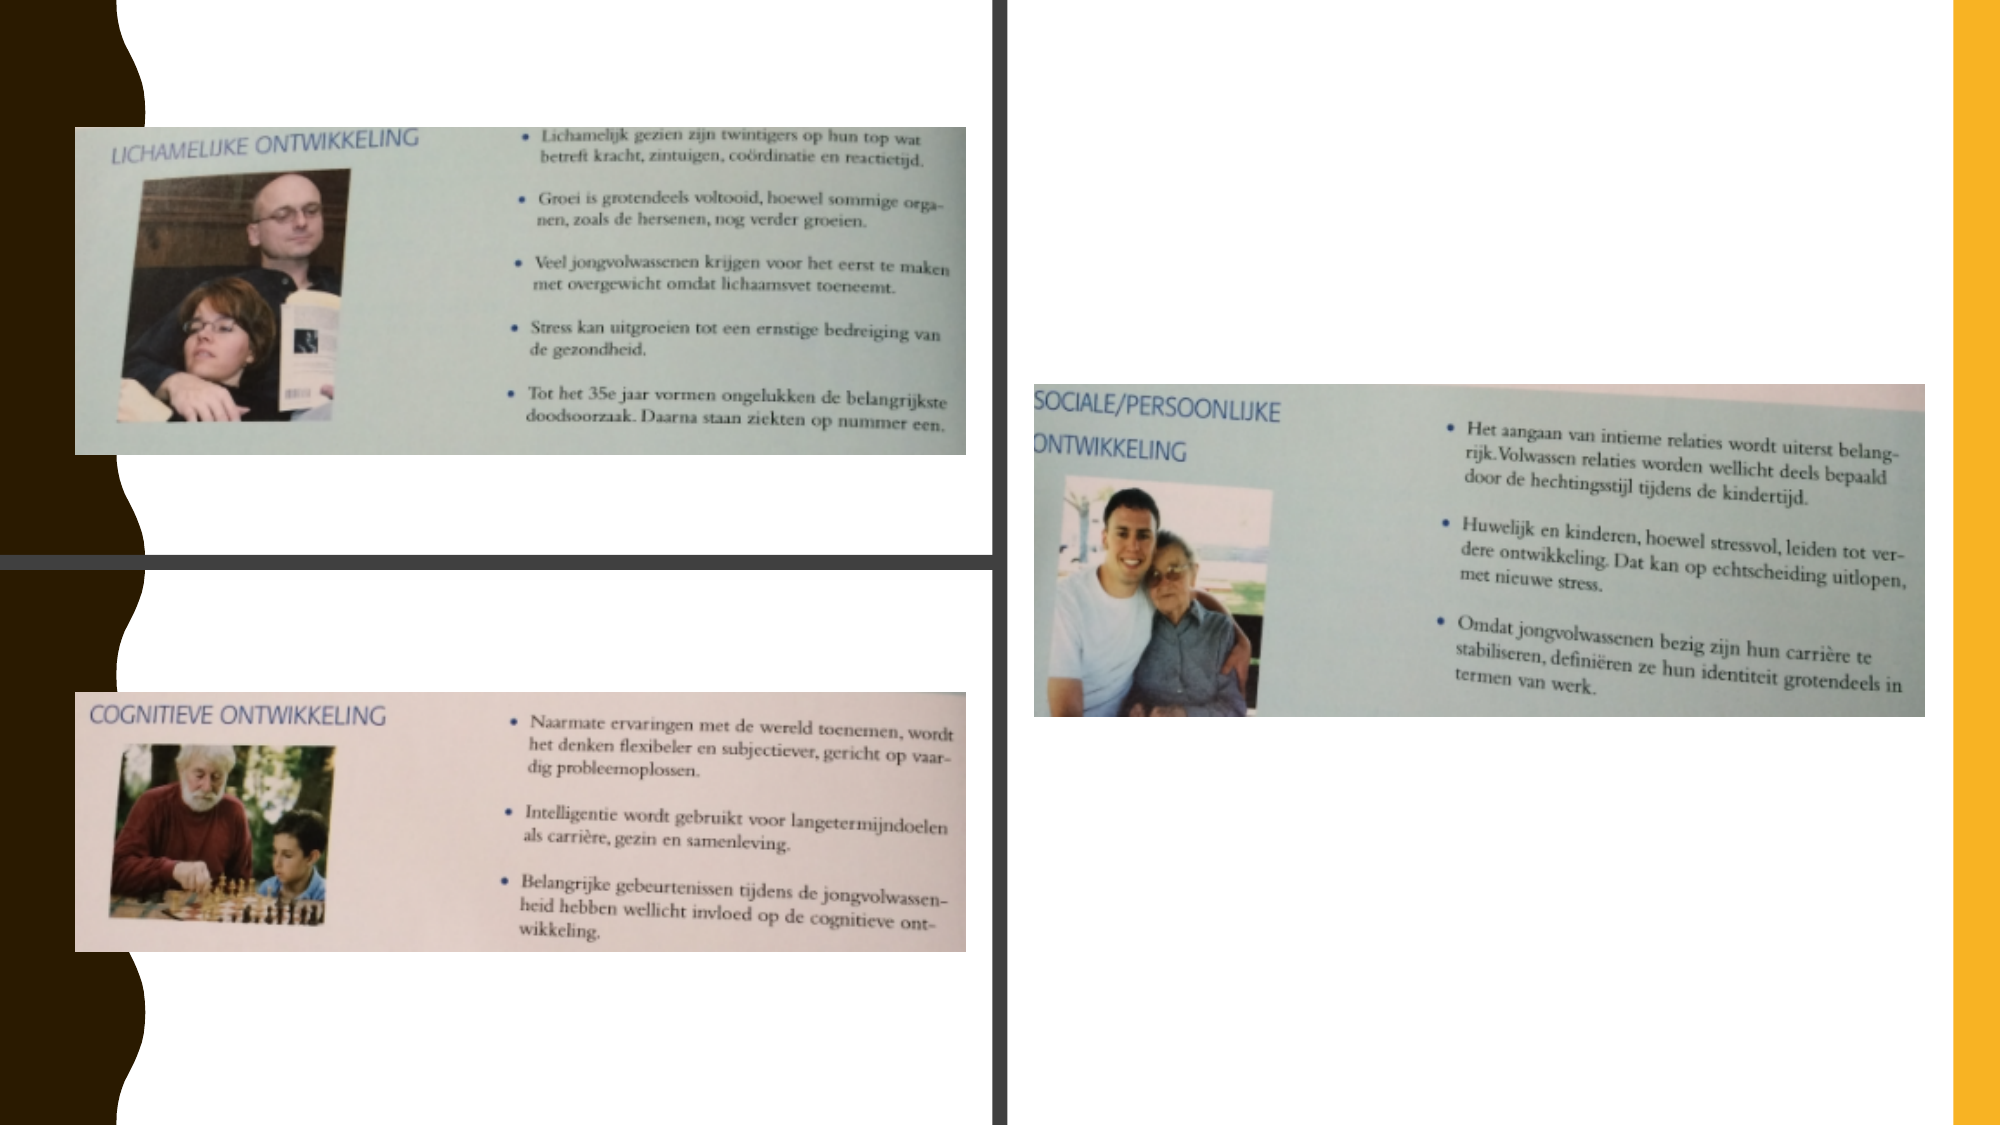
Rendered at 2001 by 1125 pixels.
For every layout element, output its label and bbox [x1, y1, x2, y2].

text_box [0, 554, 1006, 571]
text_box [991, 0, 1008, 1125]
picture [1034, 384, 1925, 717]
picture [74, 127, 966, 455]
picture [74, 692, 966, 952]
